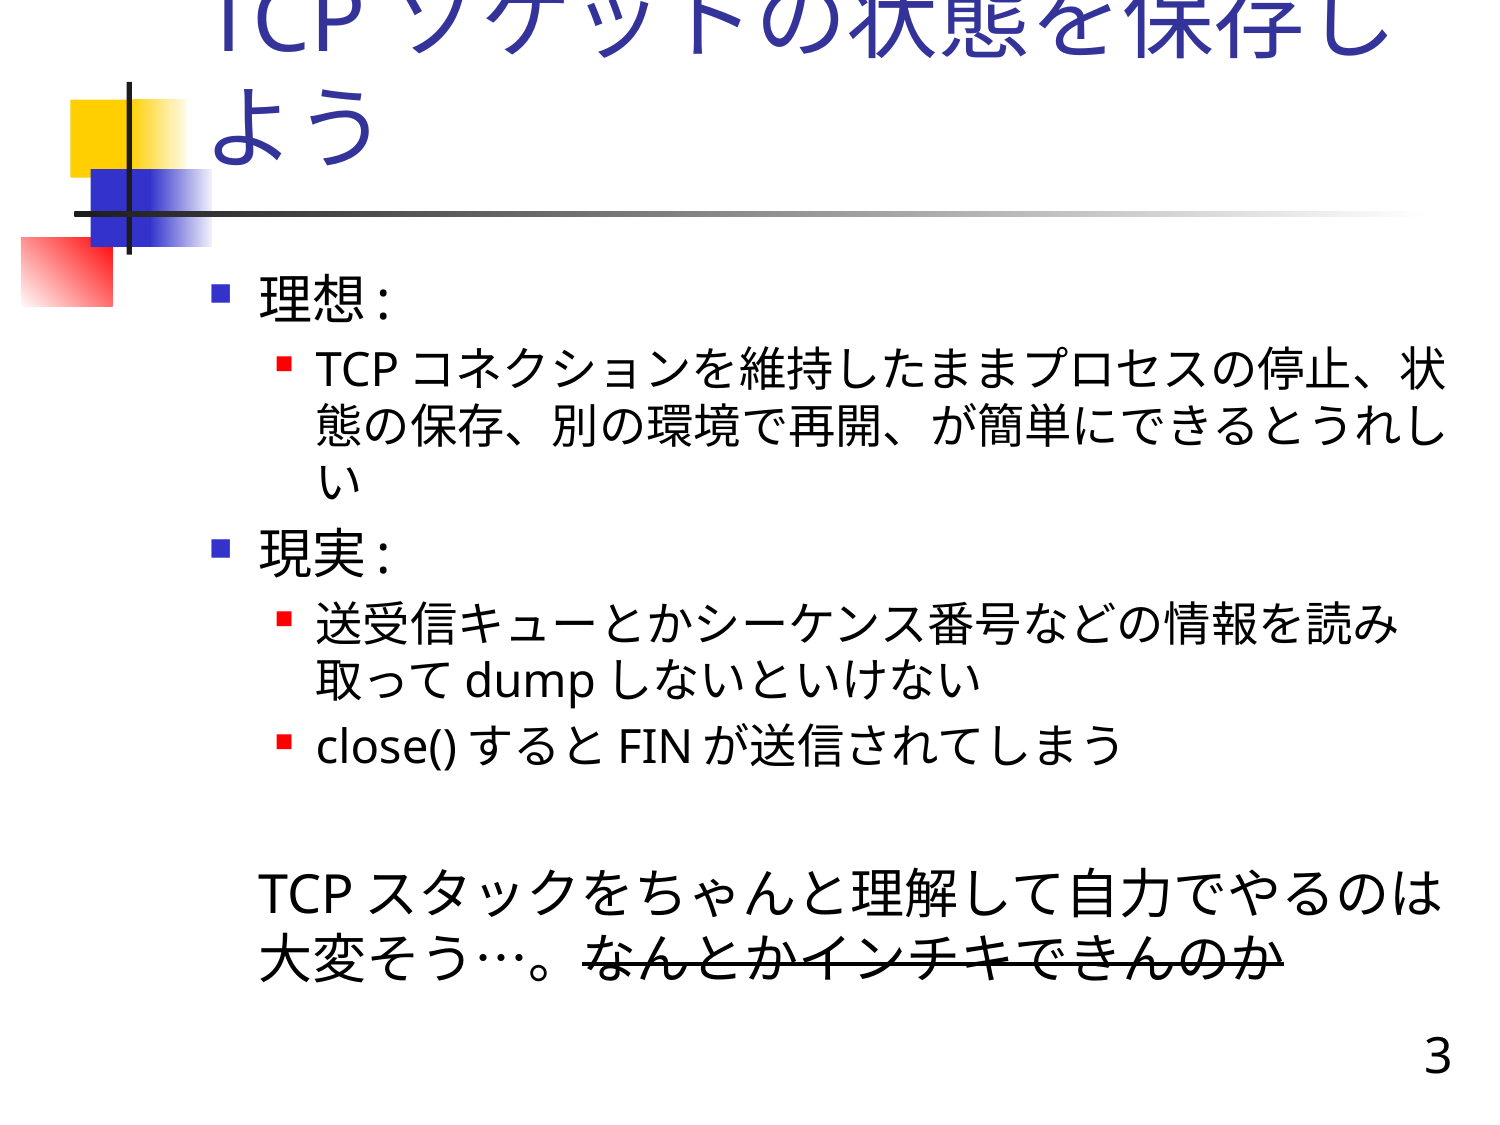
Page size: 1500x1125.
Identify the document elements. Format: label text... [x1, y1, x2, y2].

list 理想: TCPコネクションを維持したままプロセスの停止、状態の保存、別の環境で再開、が簡単にできるとうれしい 現実: 送受信キューとかシーケンス番号などの情報を読み取ってdumpしないといけない close()するとFINが送信されてしまう TCPスタックをちゃんと理解して自力でやるのは大変そう…。なんとかインチキできんのか [193, 257, 1470, 1007]
title TCPソケットの状態を保存しよう [188, 34, 1468, 188]
slide_number 3 [1154, 1023, 1468, 1100]
